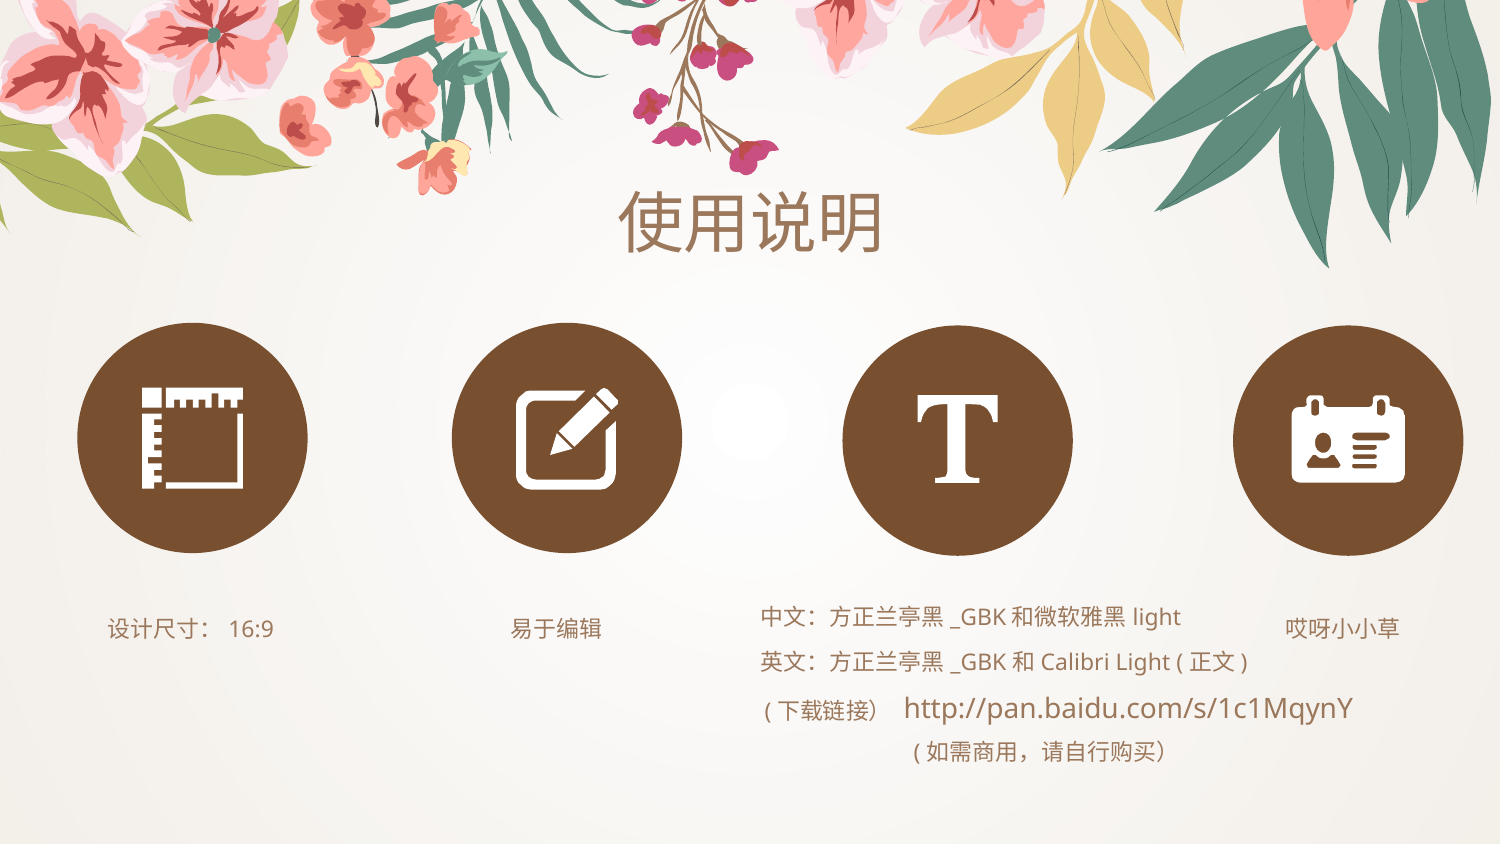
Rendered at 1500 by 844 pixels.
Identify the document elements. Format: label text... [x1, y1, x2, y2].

text_box [917, 395, 998, 483]
text_box 易于编辑 [495, 607, 618, 650]
text_box [142, 387, 162, 408]
text_box [842, 325, 1073, 556]
text_box 设计尺寸：16:9 [93, 607, 289, 650]
text_box [516, 390, 616, 490]
text_box (下载链接） [749, 688, 907, 732]
text_box [1233, 325, 1464, 556]
text_box http://pan.baidu.com/s/1c1MqynY [888, 682, 1369, 732]
text_box 中文：方正兰亭黑_GBK和微软雅黑light [745, 595, 1196, 638]
text_box 哎呀小小草 [1270, 607, 1416, 650]
text_box [165, 387, 243, 408]
text_box [77, 322, 308, 554]
text_box 使用说明 [602, 173, 900, 268]
text_box [142, 413, 162, 489]
text_box 英文：方正兰亭黑_GBK和Calibri Light (正文) [746, 639, 1263, 683]
text_box (如需商用，请自行购买） [898, 730, 1194, 773]
text_box [165, 413, 243, 489]
text_box [451, 322, 683, 554]
text_box [1291, 395, 1405, 483]
text_box [595, 387, 618, 410]
